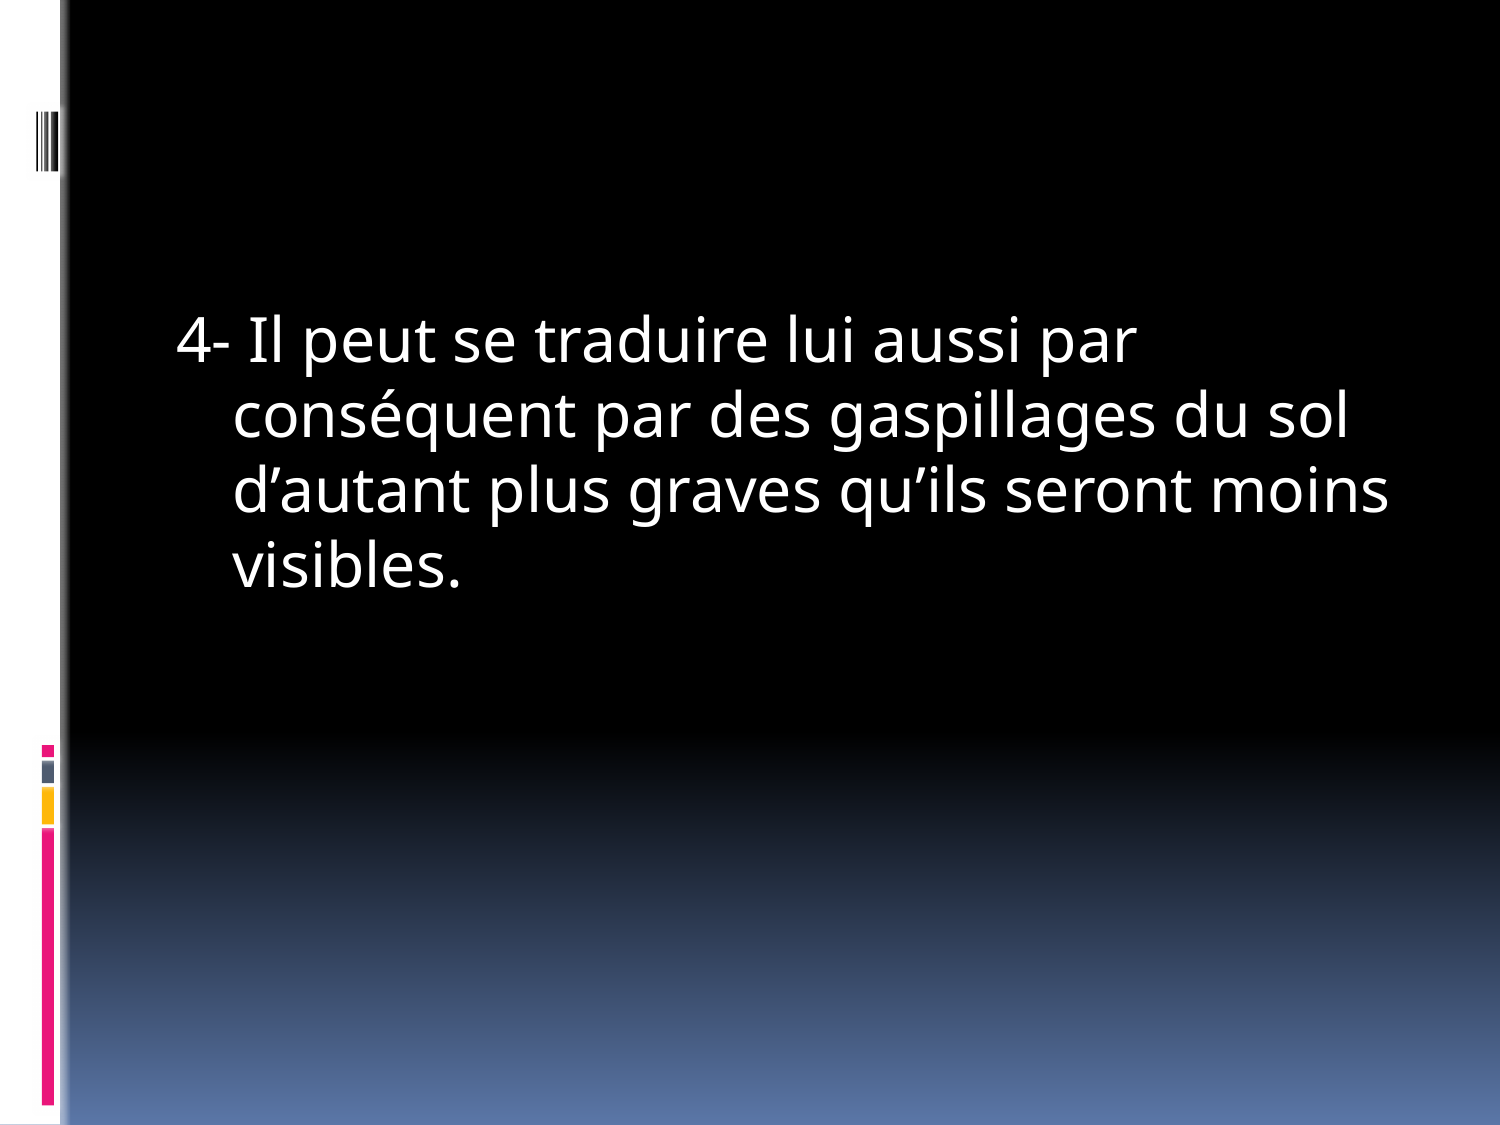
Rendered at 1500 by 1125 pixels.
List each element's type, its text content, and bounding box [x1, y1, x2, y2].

list 4- Il peut se traduire lui aussi par conséquent par des gaspillages du sol d’autant plus graves qu’ils seront moins visibles. [150, 292, 1425, 1043]
